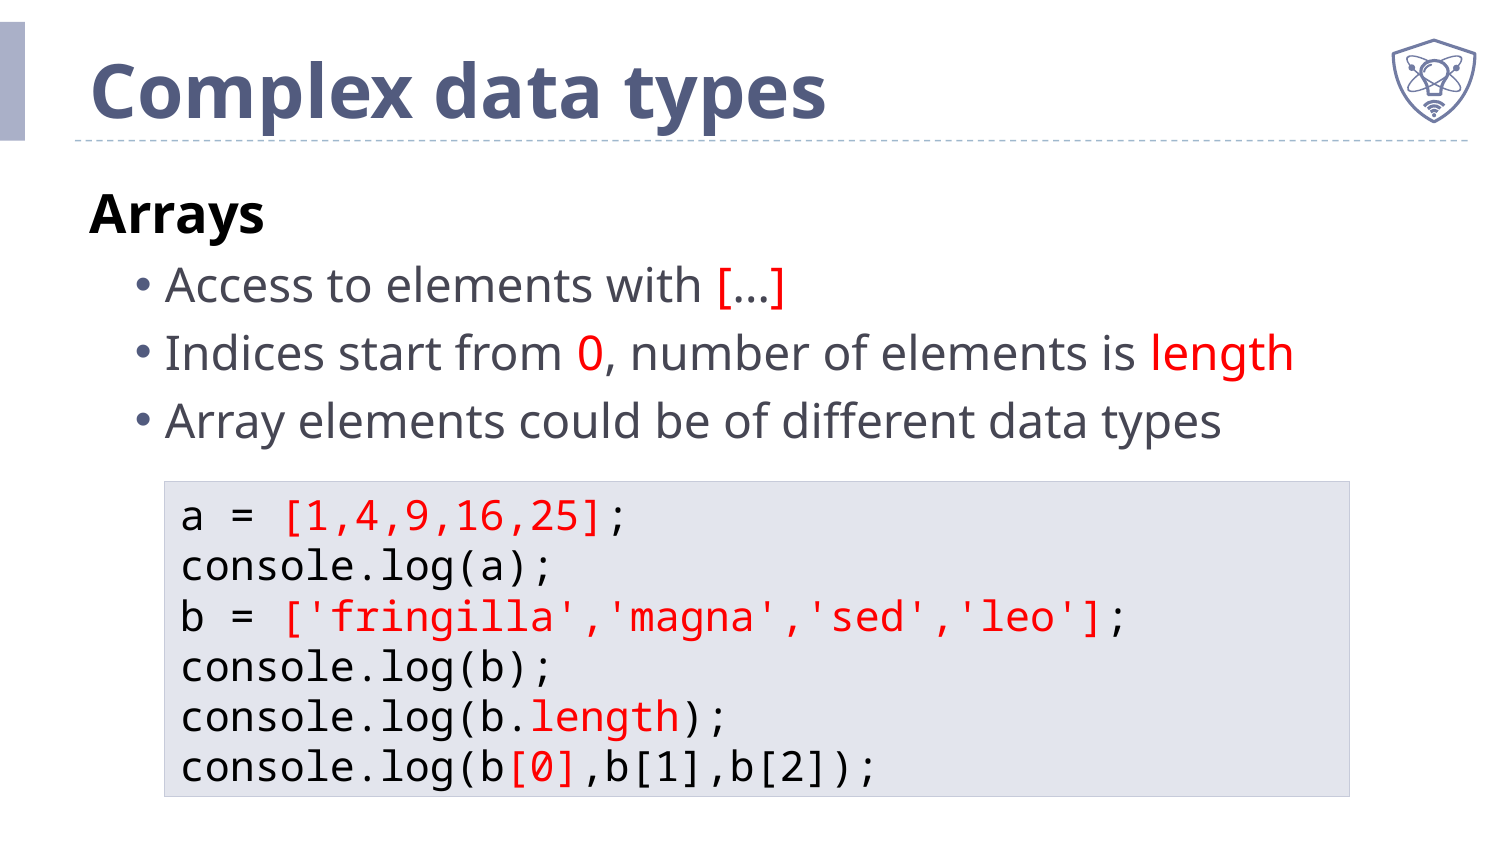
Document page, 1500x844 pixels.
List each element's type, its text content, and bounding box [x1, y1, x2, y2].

text_box a = [1,4,9,16,25]; console.log(a); b = ['fringilla','magna','sed','leo']; console.log(b); console.log(b.length); console.log(b[0],b[1],b[2]); [164, 481, 1350, 797]
list Arrays Access to elements with […] Indices start from 0, number of elements is length Array elements could be of different data types [75, 171, 1475, 835]
title Complex data types [75, 18, 1475, 141]
